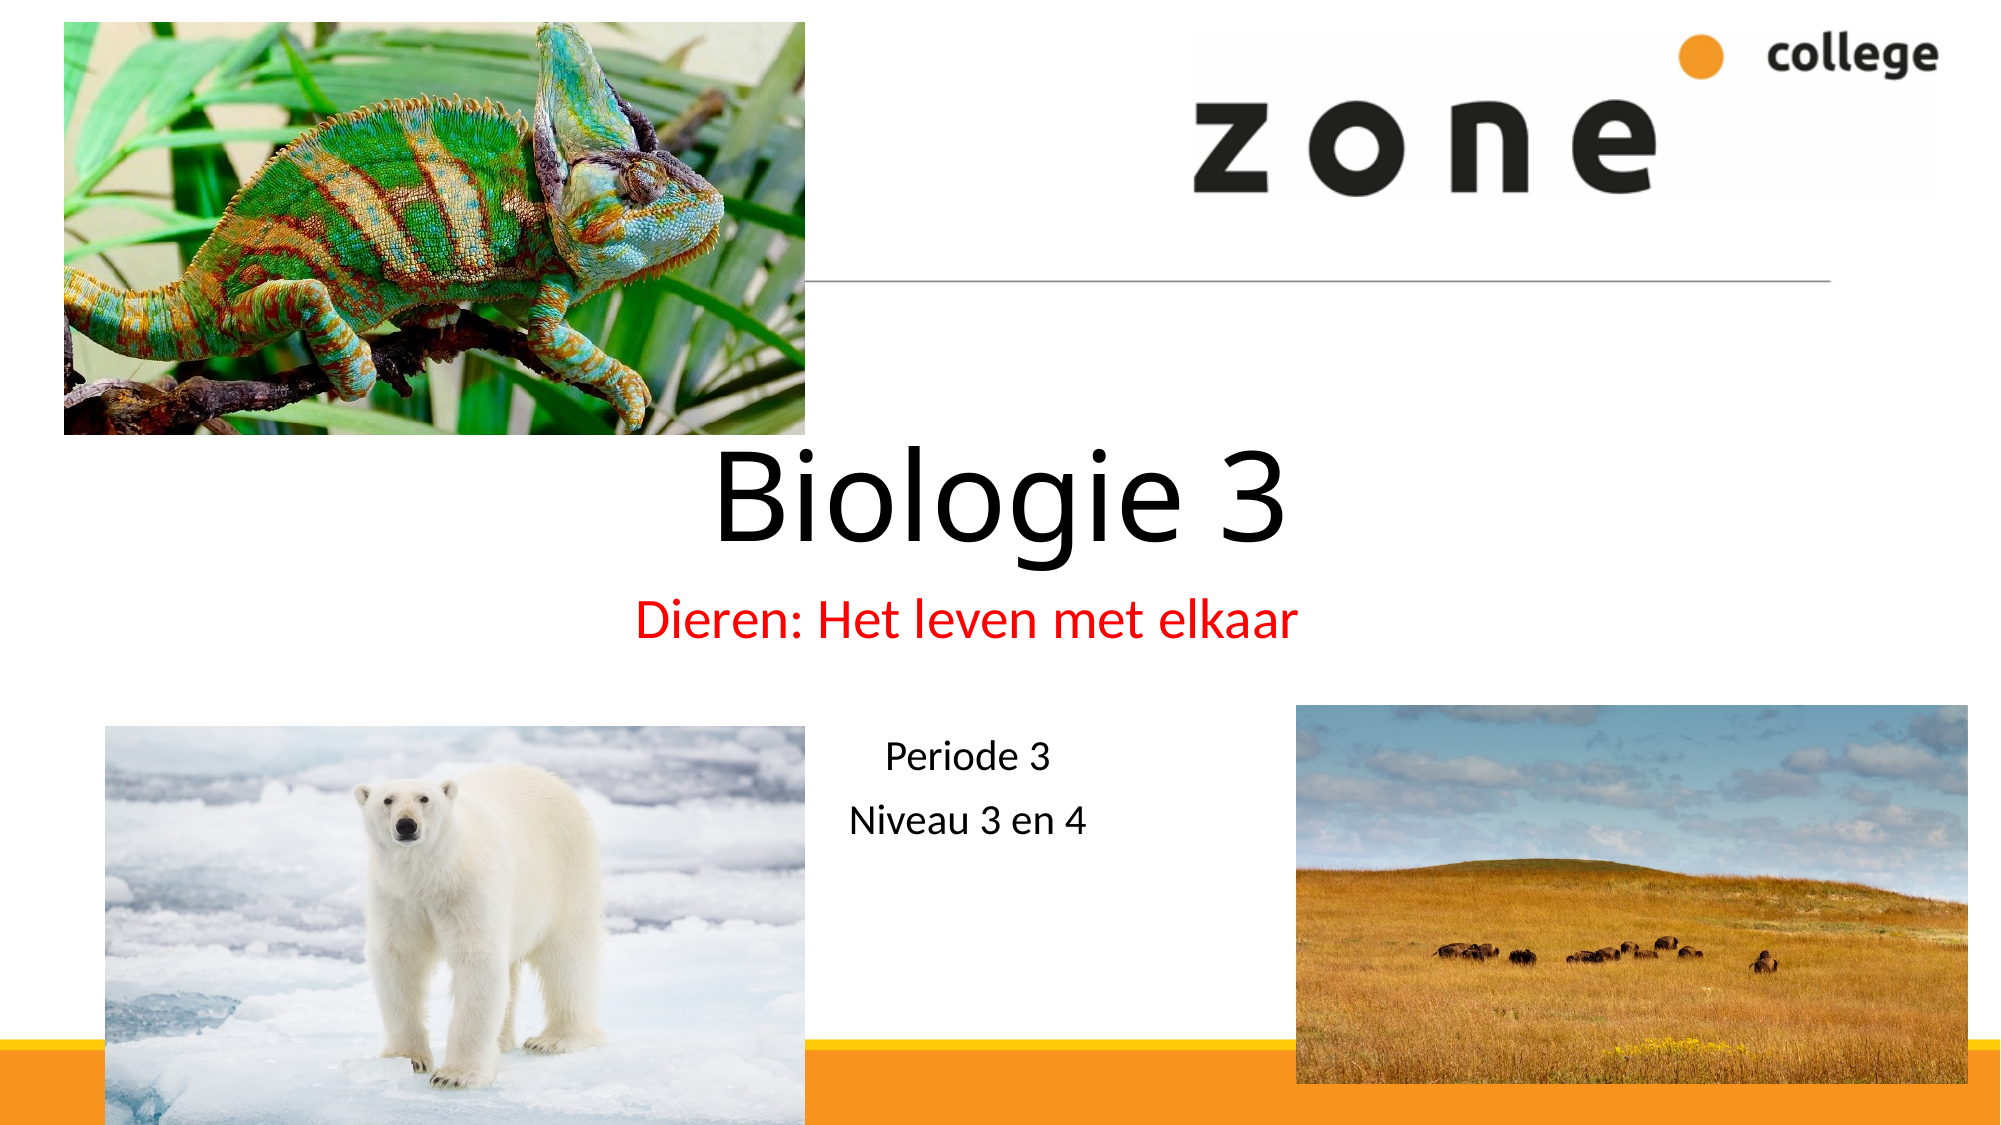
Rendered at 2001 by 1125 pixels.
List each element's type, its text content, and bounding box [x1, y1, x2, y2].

subtitle Dieren: Het leven met elkaar Periode 3 Niveau 3 en 4 [217, 581, 1718, 854]
title Biologie 3 [249, 184, 1750, 576]
picture [0, 0, 2001, 1125]
